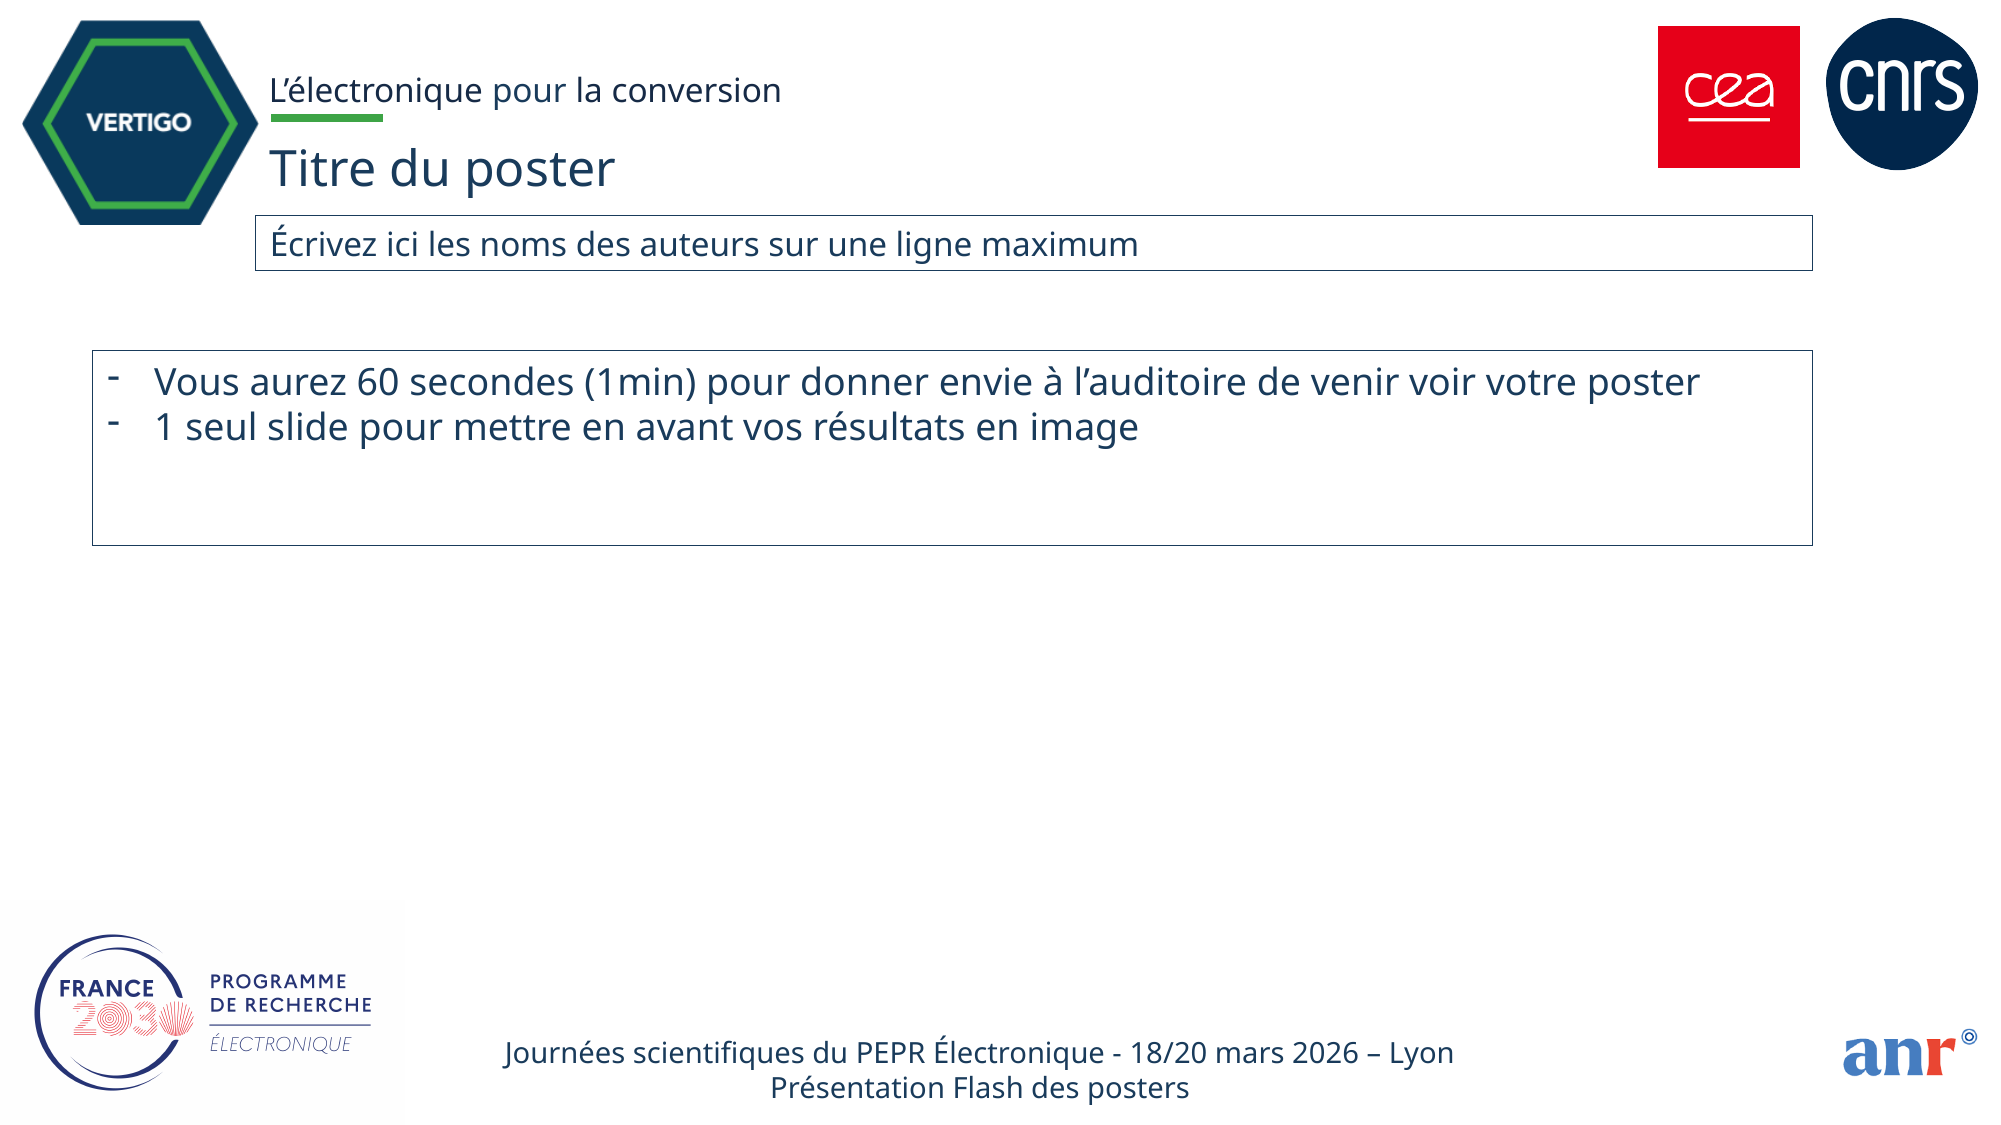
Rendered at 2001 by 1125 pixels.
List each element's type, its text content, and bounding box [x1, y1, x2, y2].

picture [0, 900, 405, 1125]
picture [1839, 982, 1981, 1124]
picture [1658, 26, 1800, 168]
picture [1823, 16, 1981, 172]
text_box Titre du poster [255, 135, 1315, 215]
text_box Écrivez ici les noms des auteurs sur une ligne maximum [255, 215, 1813, 271]
text_box Vous aurez 60 secondes (1min) pour donner envie à l’auditoire de venir voir votre poster 1 seul slide pour mettre en avant vos résultats en image [92, 350, 1813, 546]
